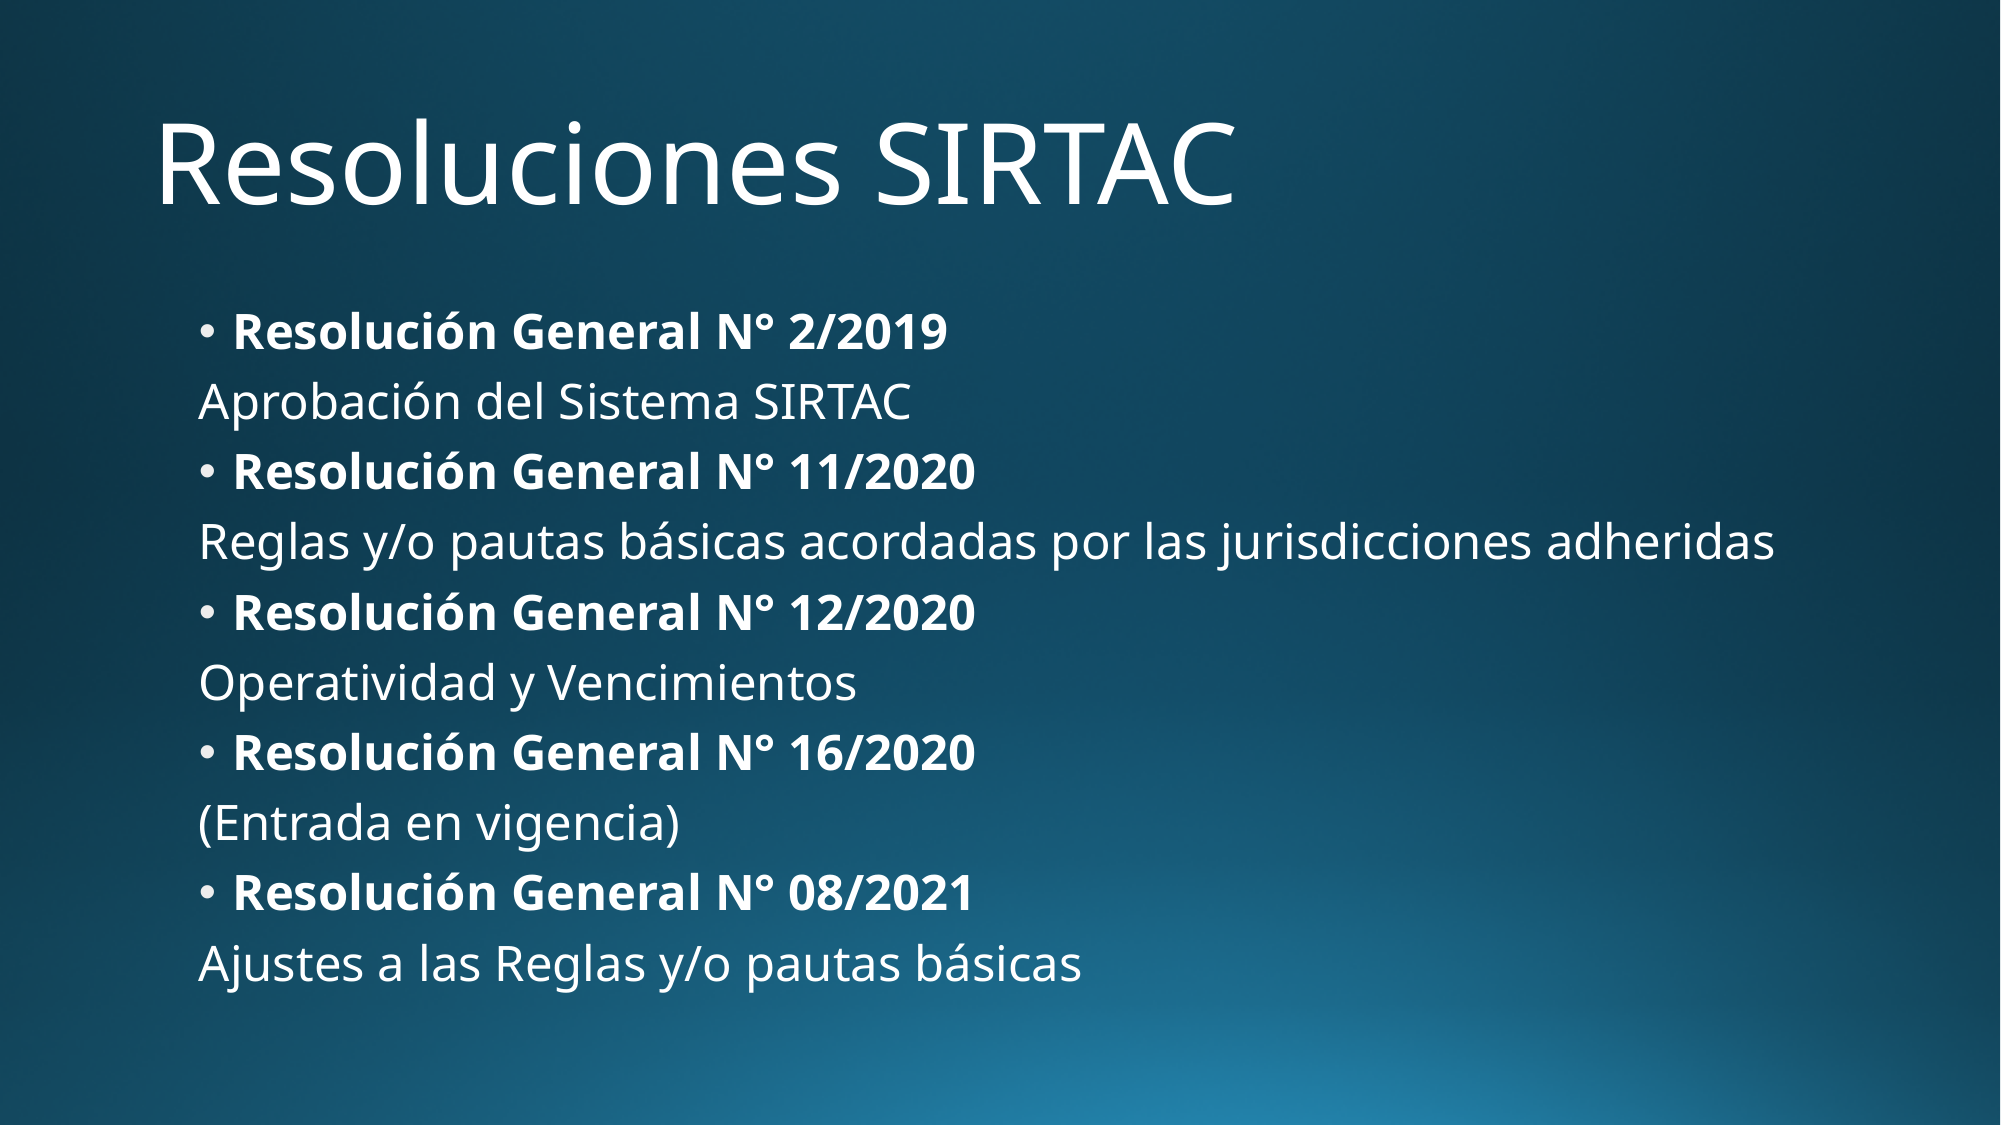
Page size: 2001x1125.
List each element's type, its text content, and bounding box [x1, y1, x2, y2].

title Resoluciones SIRTAC [137, 59, 1863, 278]
picture [0, 0, 2001, 1125]
list Resolución General N° 2/2019 Aprobación del Sistema SIRTAC Resolución General N° 11/2020 Reglas y/o pautas básicas acordadas por las jurisdicciones adheridas Resolución General N° 12/2020 Operatividad y Vencimientos Resolución General N° 16/2020 (Entrada en vigencia) Resolución General N° 08/2021 Ajustes a las Reglas y/o pautas básicas [183, 299, 1863, 1014]
